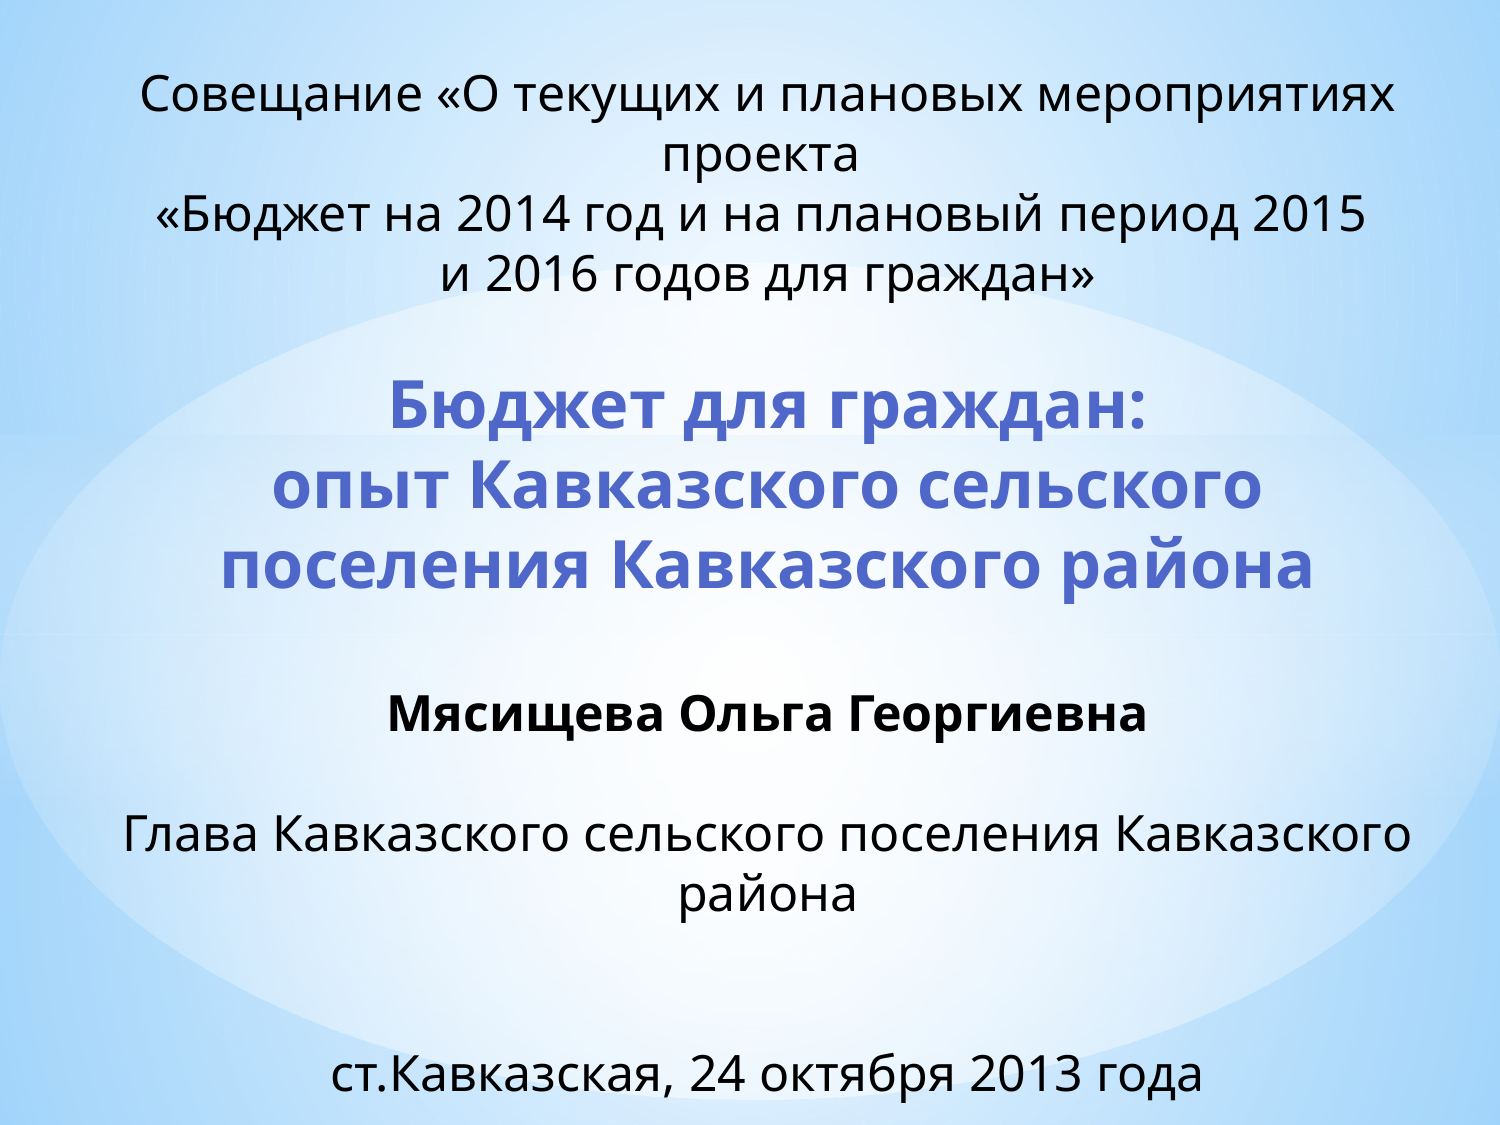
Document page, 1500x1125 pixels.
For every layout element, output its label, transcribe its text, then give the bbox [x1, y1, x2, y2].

text_box Совещание «О текущих и плановых мероприятиях проекта «Бюджет на 2014 год и на плановый период 2015 и 2016 годов для граждан» Бюджет для граждан: опыт Кавказского сельского поселения Кавказского района Мясищева Ольга Георгиевна Глава Кавказского сельского поселения Кавказского района ст.Кавказская, 24 октября 2013 года [88, 54, 1447, 1110]
